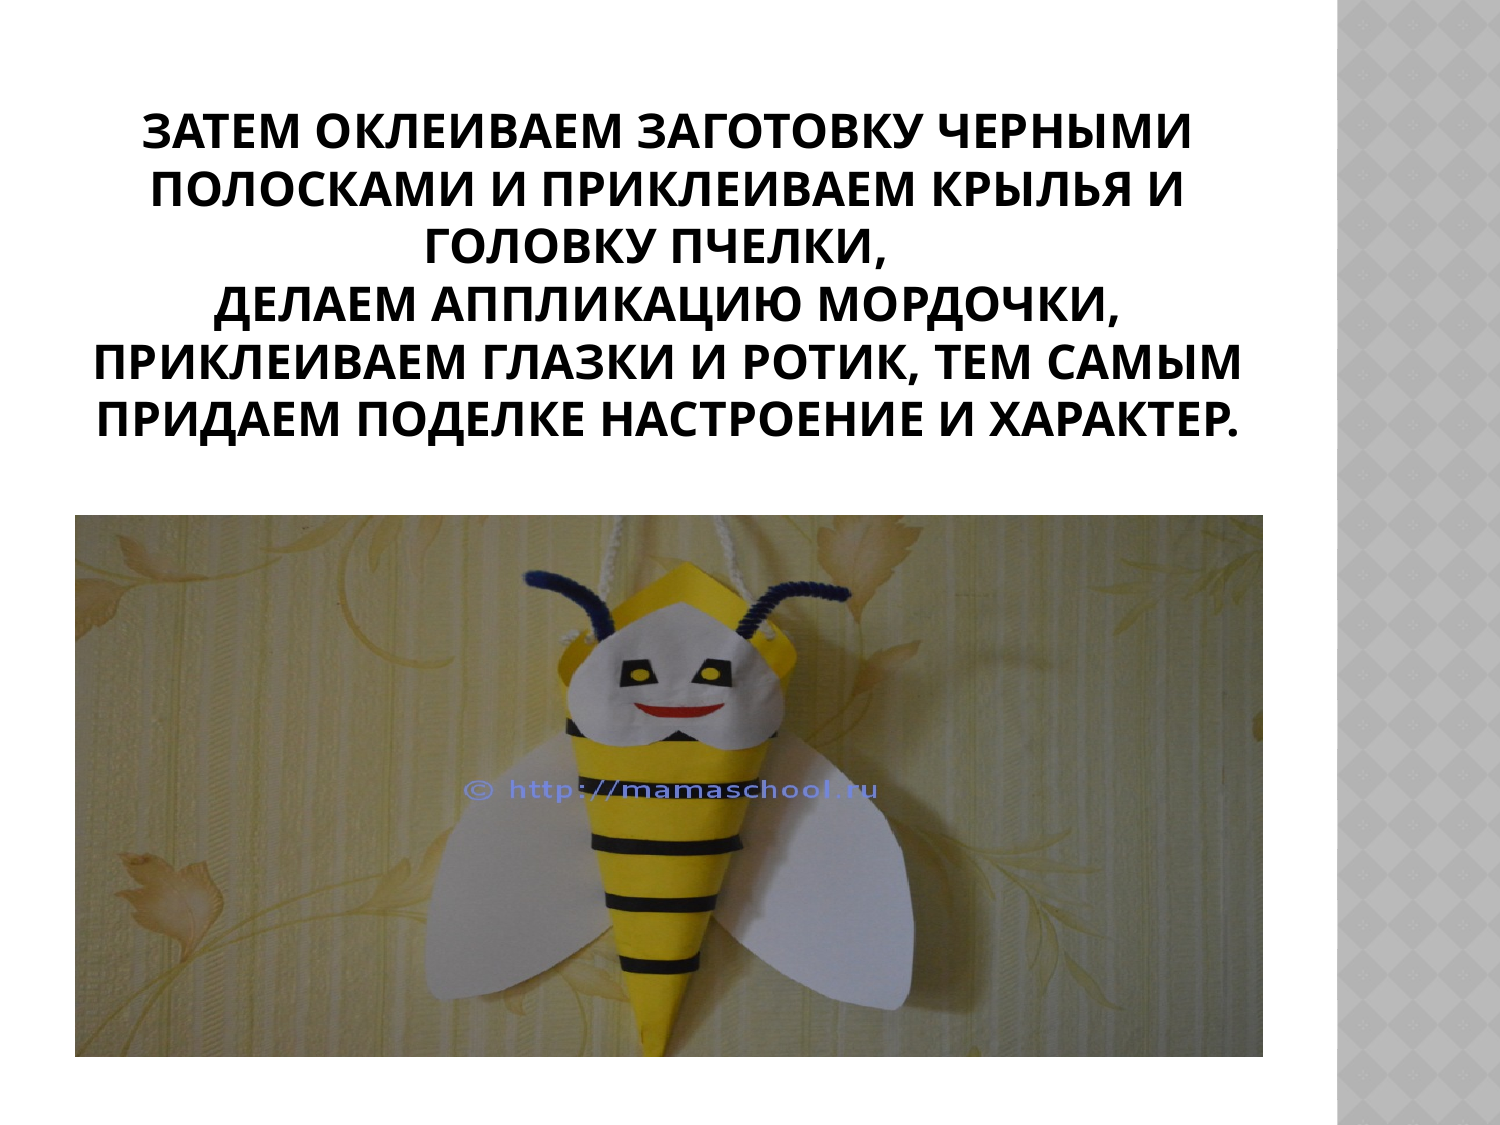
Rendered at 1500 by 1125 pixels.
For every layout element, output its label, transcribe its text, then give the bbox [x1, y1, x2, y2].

title Затем оклеиваем заготовку черными полосками и приклеиваем крылья и головку пчелки, Делаем аппликацию мордочки, приклеиваем глазки и ротик, тем самым придаем поделке настроение и характер. [75, 52, 1263, 504]
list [74, 515, 1263, 1057]
